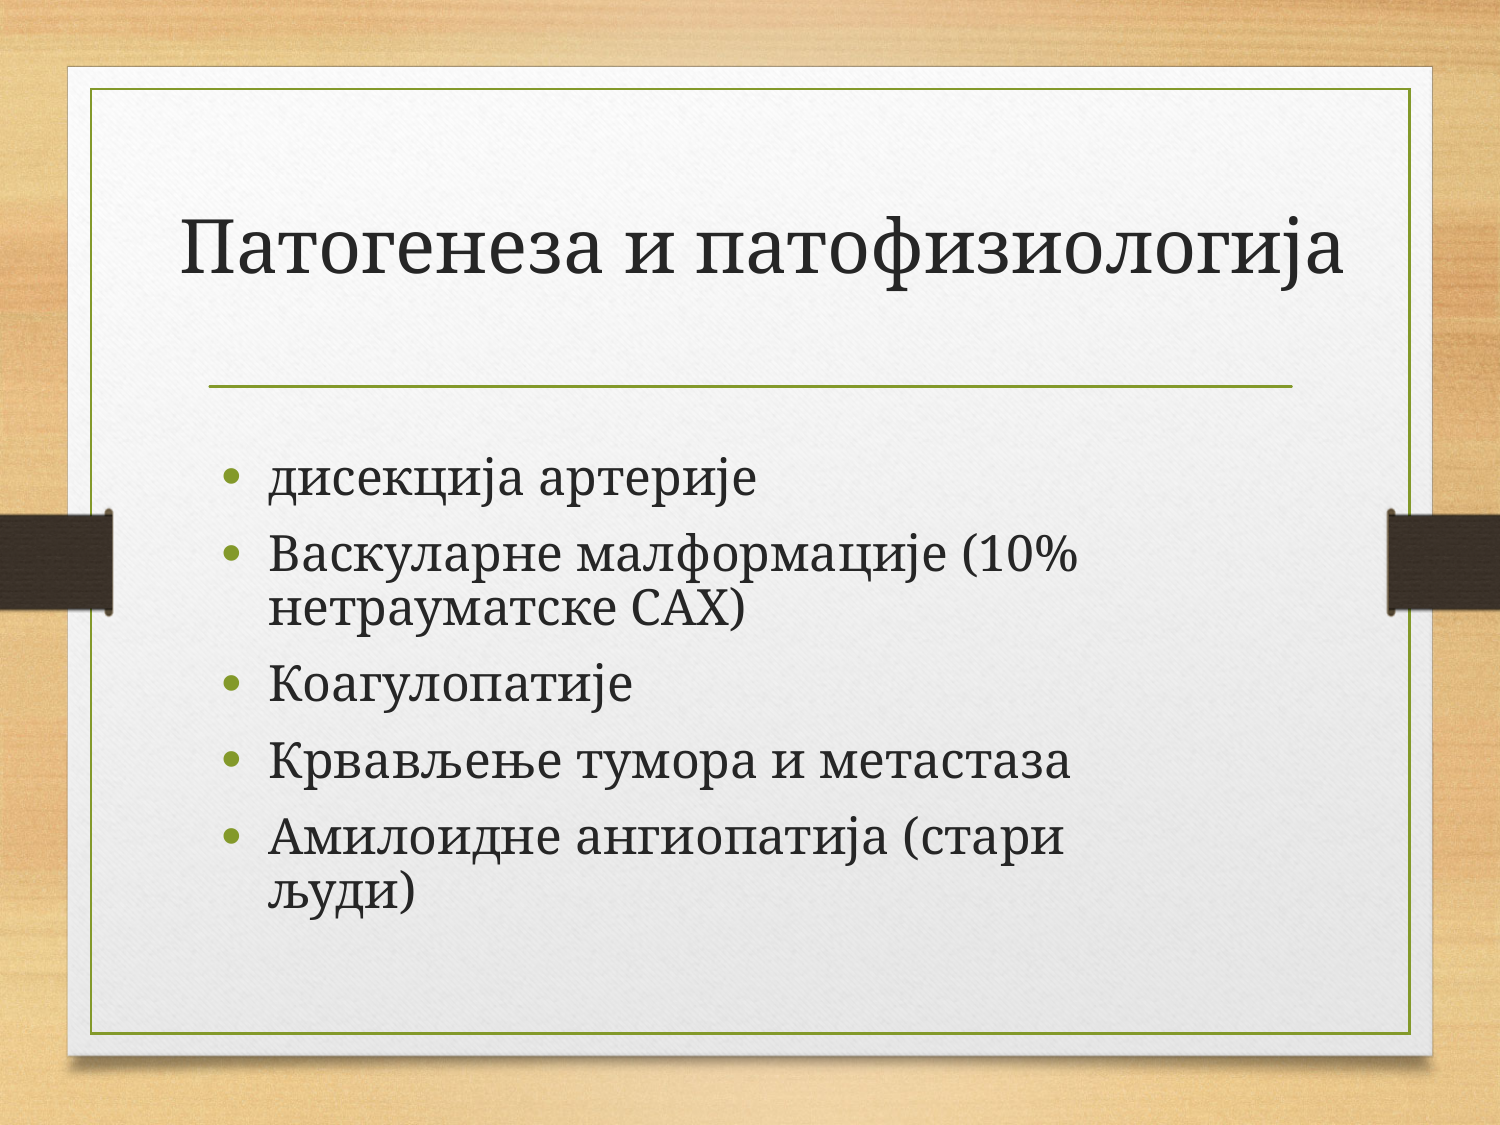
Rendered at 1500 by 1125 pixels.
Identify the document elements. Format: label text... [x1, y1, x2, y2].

title Патогенеза и патофизиологија [88, 184, 1439, 303]
picture [0, 0, 1500, 1125]
list дисекција артерије Васкуларне малформације (10% нетрауматске САХ) Коагулопатије Крвављење тумора и метастаза Амилоидне ангиопатија (стари људи) [206, 444, 1199, 1125]
